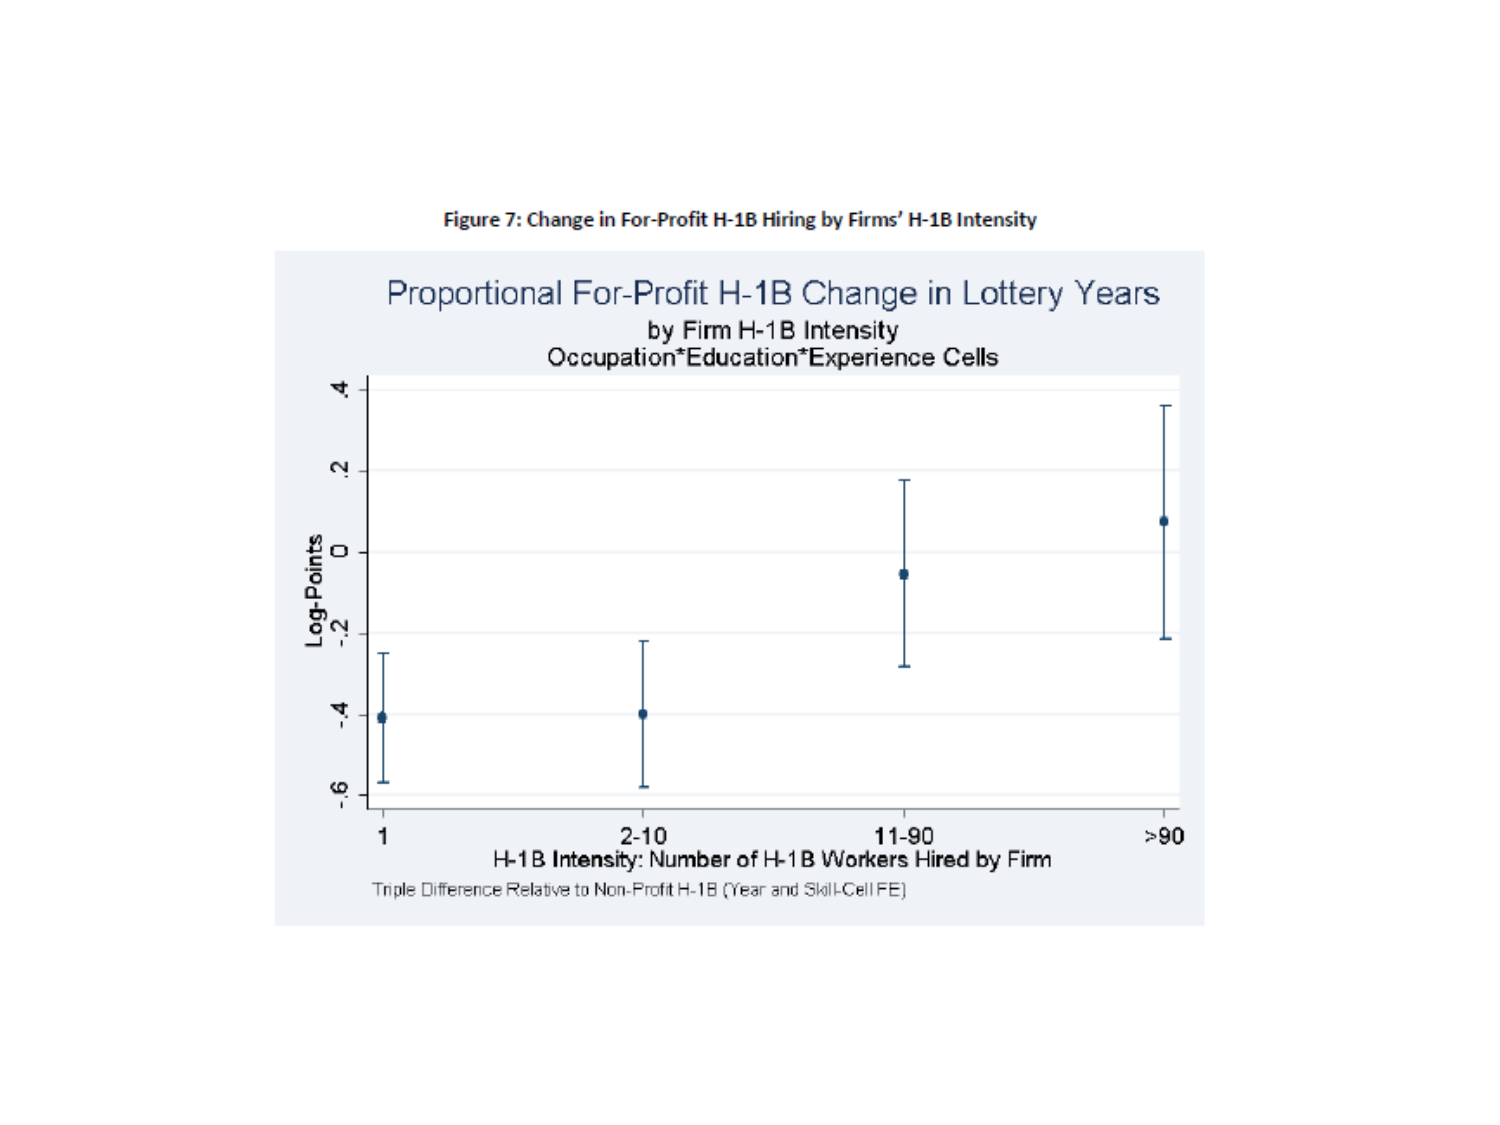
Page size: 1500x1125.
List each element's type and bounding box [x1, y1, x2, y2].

picture [220, 187, 1251, 941]
